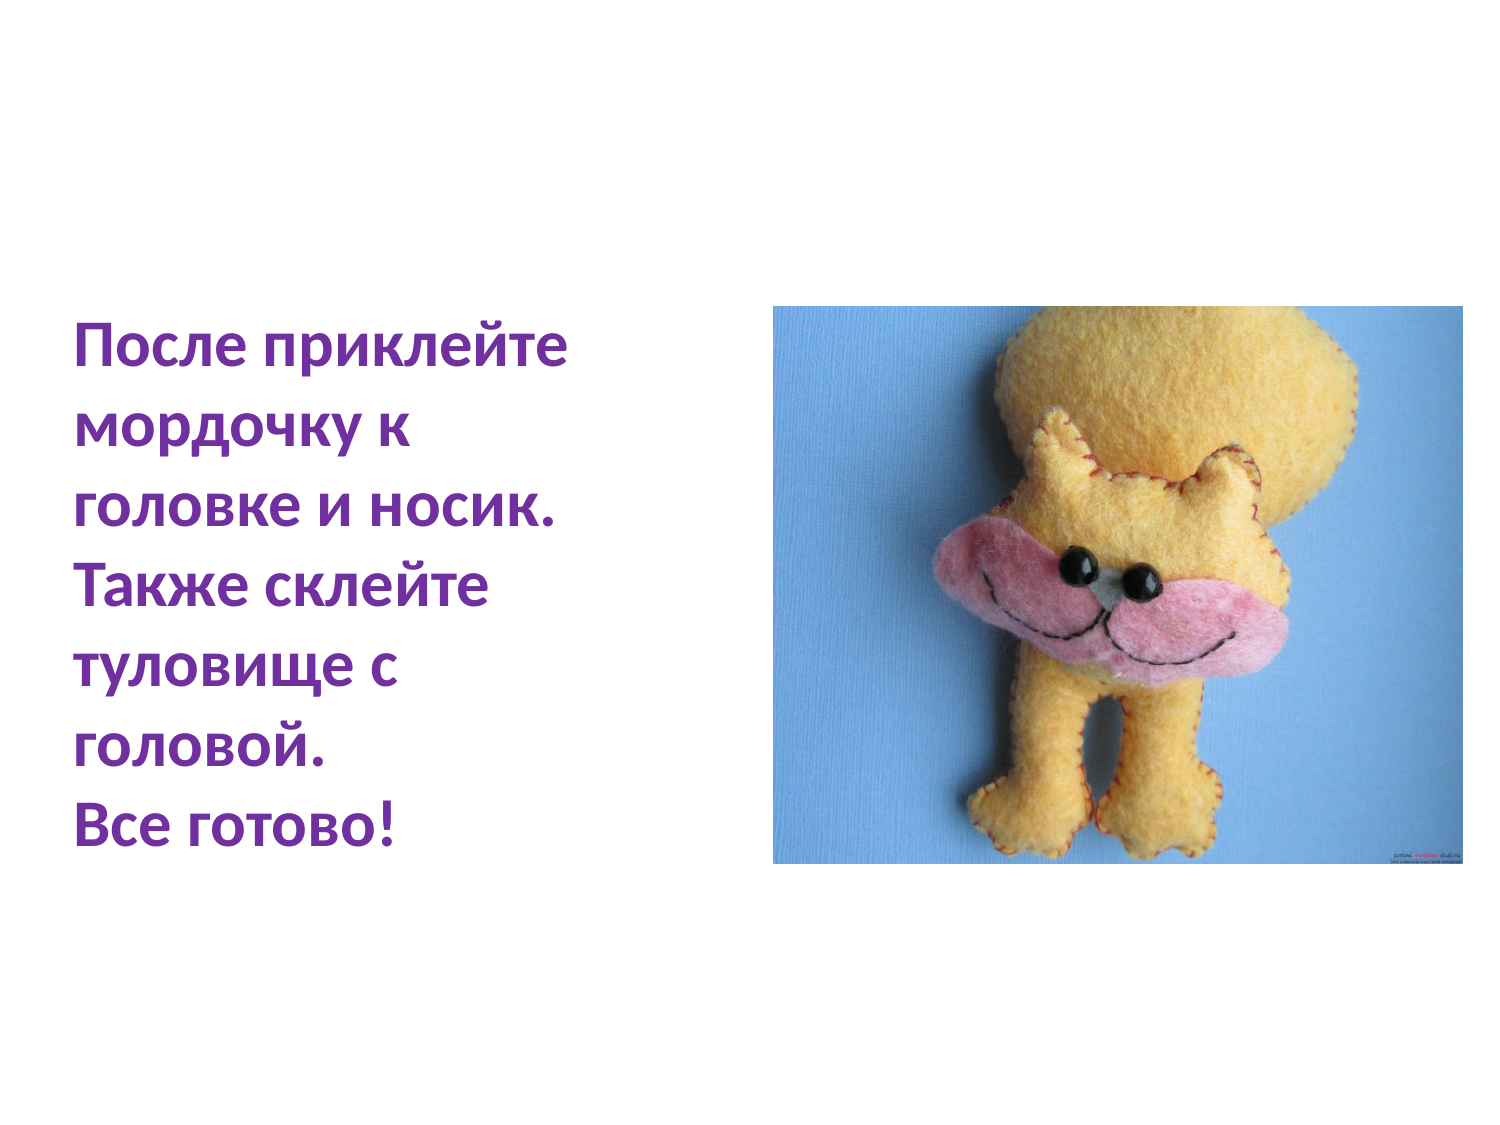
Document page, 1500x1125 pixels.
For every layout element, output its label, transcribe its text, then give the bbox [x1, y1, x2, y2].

text_box После приклейте мордочку к головке и носик. Также склейте туловище с головой. Все готово! [58, 292, 645, 868]
picture [773, 306, 1464, 864]
